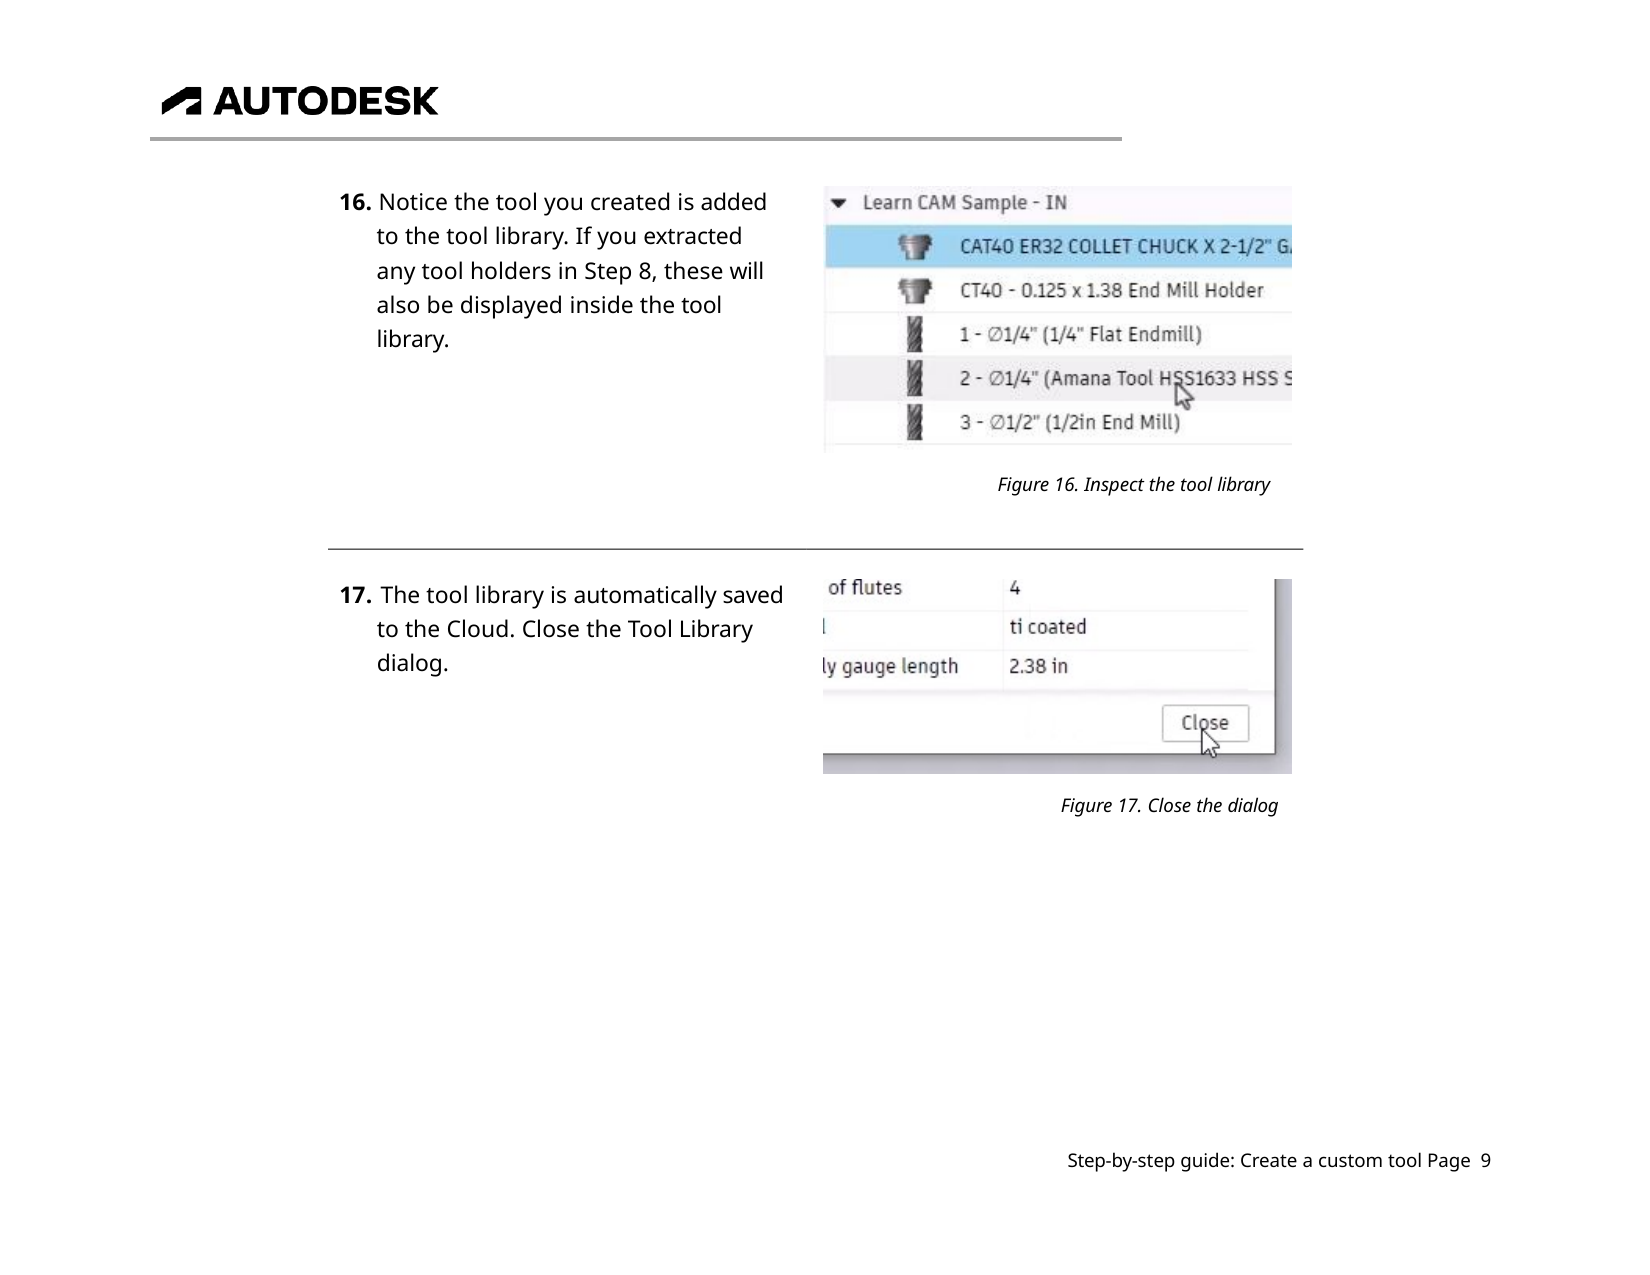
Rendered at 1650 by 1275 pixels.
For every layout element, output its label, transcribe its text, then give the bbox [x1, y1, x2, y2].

text_box 16. Notice the tool you created is added to the tool library. If you extracted any tool holders in Step 8, these will also be displayed inside the tool library. [337, 178, 773, 353]
picture [822, 186, 1292, 453]
picture [161, 86, 439, 115]
text_box Figure 16. Inspect the tool library [995, 470, 1295, 495]
text_box 17. The tool library is automatically saved to the Cloud. Close the Tool Library dialog. [337, 571, 792, 677]
picture [822, 579, 1292, 774]
text_box Figure 17. Close the dialog [1058, 791, 1294, 817]
slide_number Step-by-step guide: Create a custom tool Page 3 [1065, 1145, 1509, 1275]
